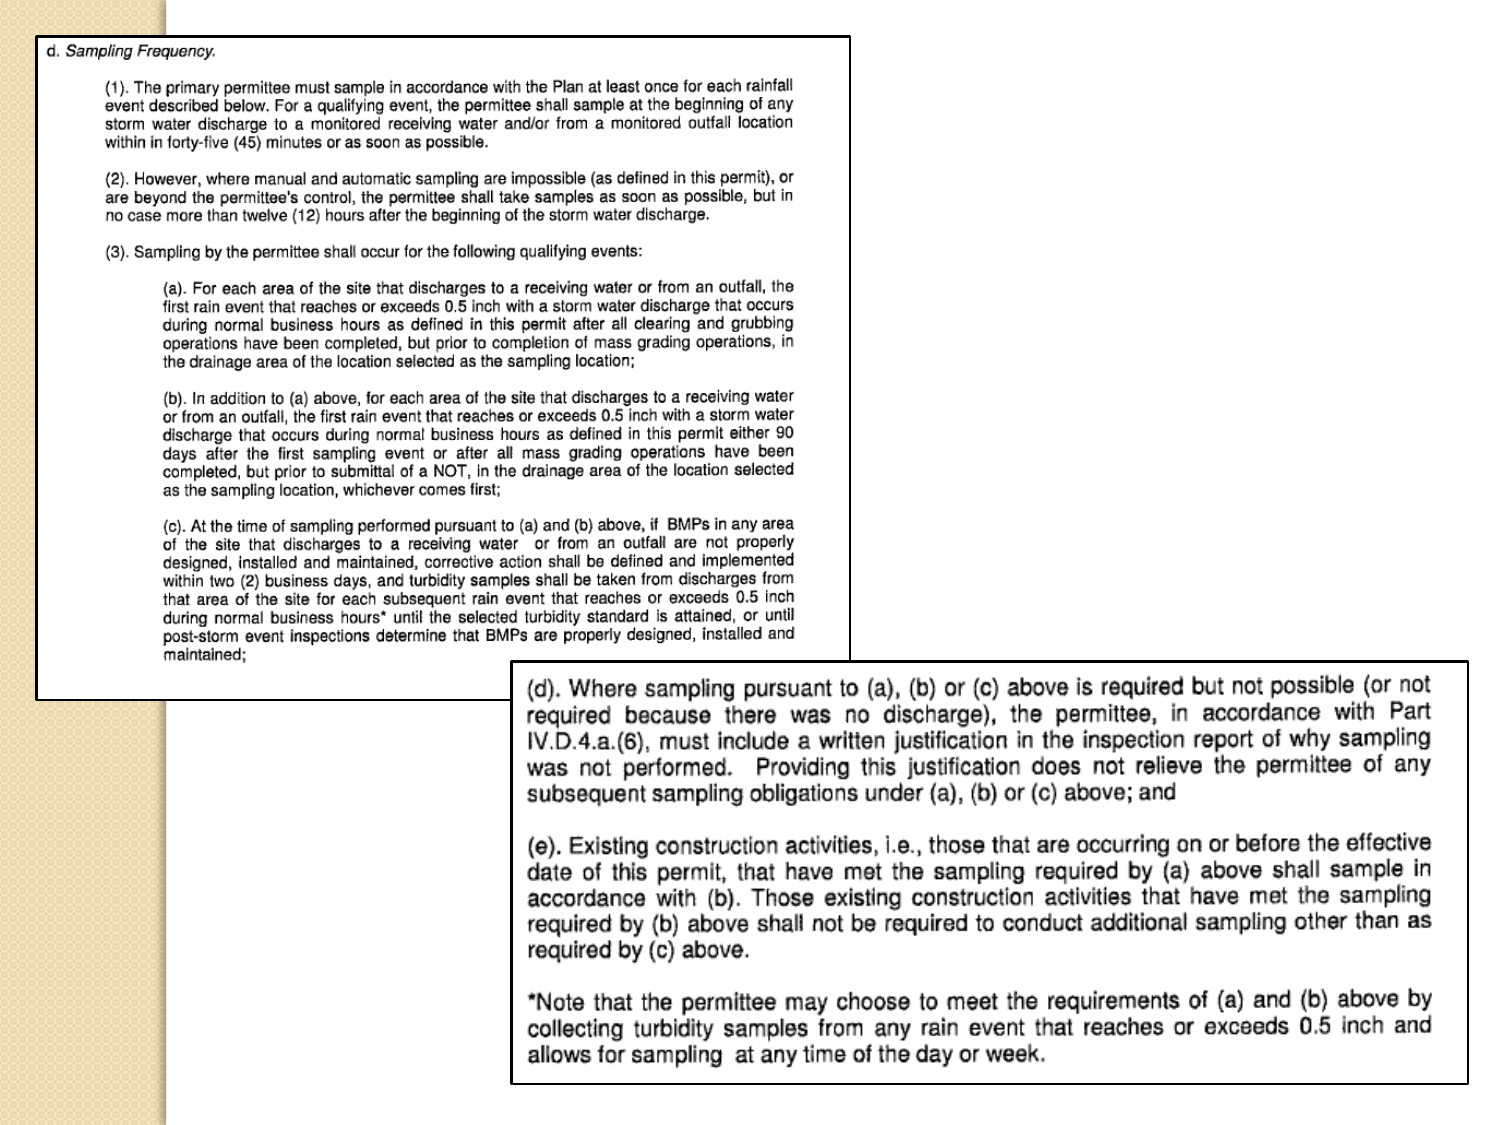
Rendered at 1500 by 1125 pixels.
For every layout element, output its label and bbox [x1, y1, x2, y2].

picture [37, 37, 1468, 1083]
